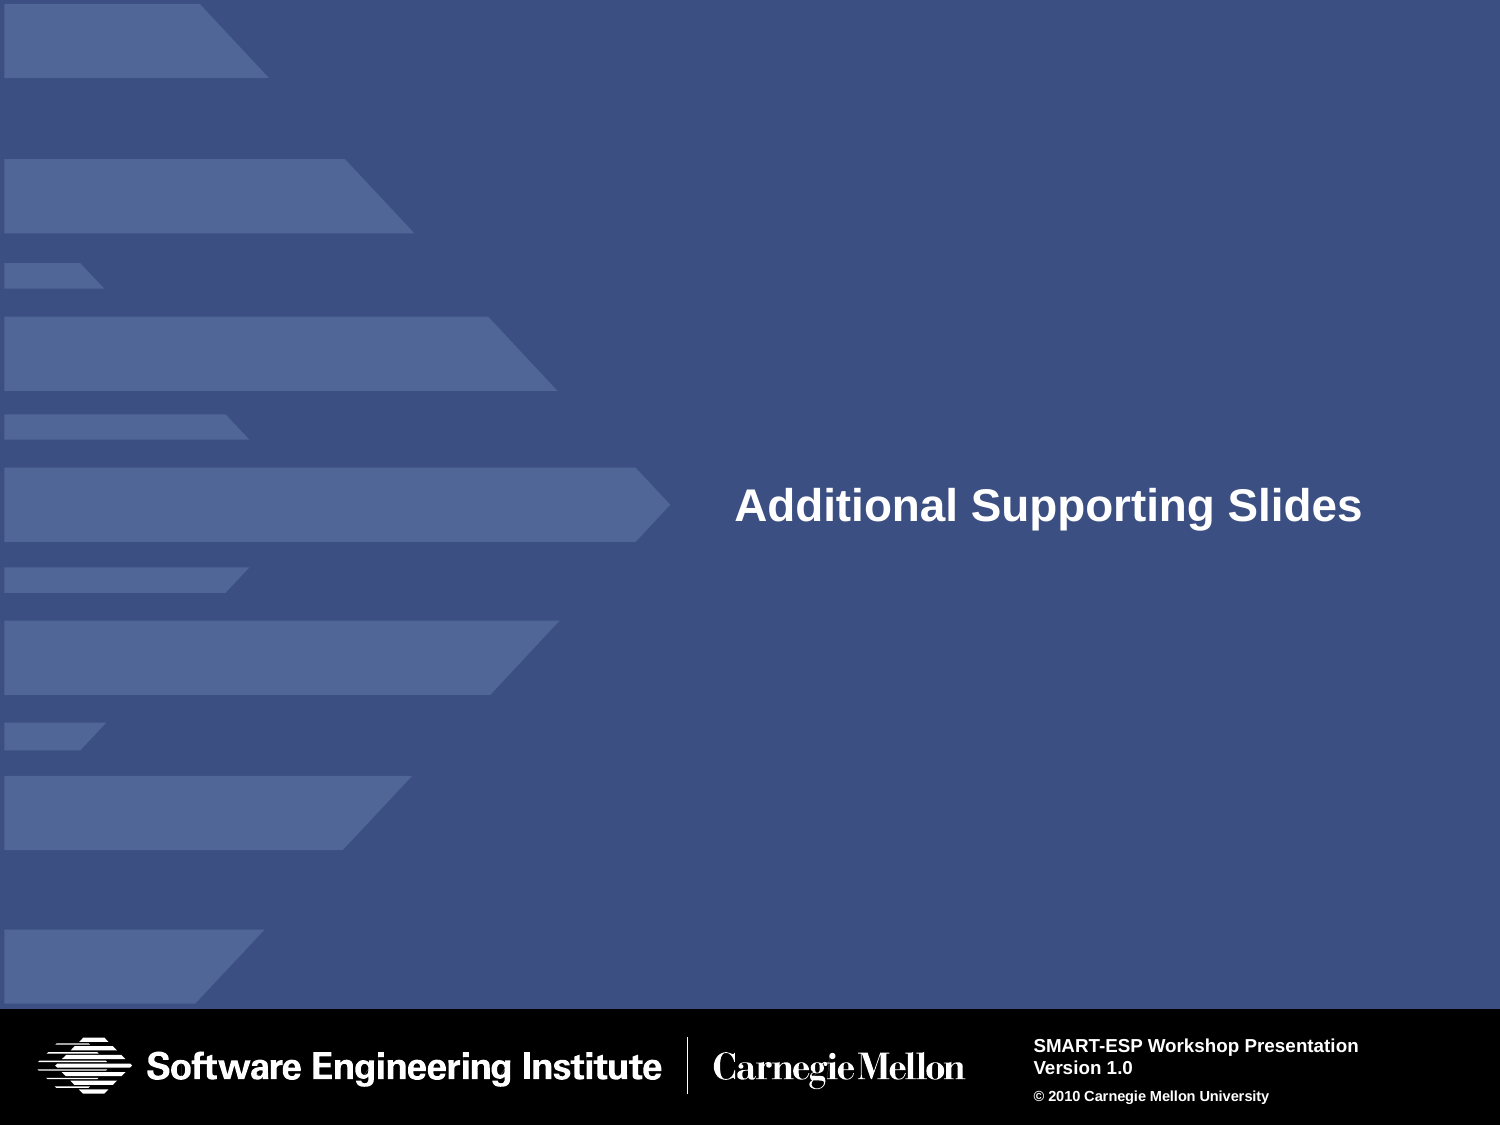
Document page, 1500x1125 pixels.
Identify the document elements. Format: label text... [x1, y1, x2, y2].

title Additional Supporting Slides [719, 467, 1420, 539]
